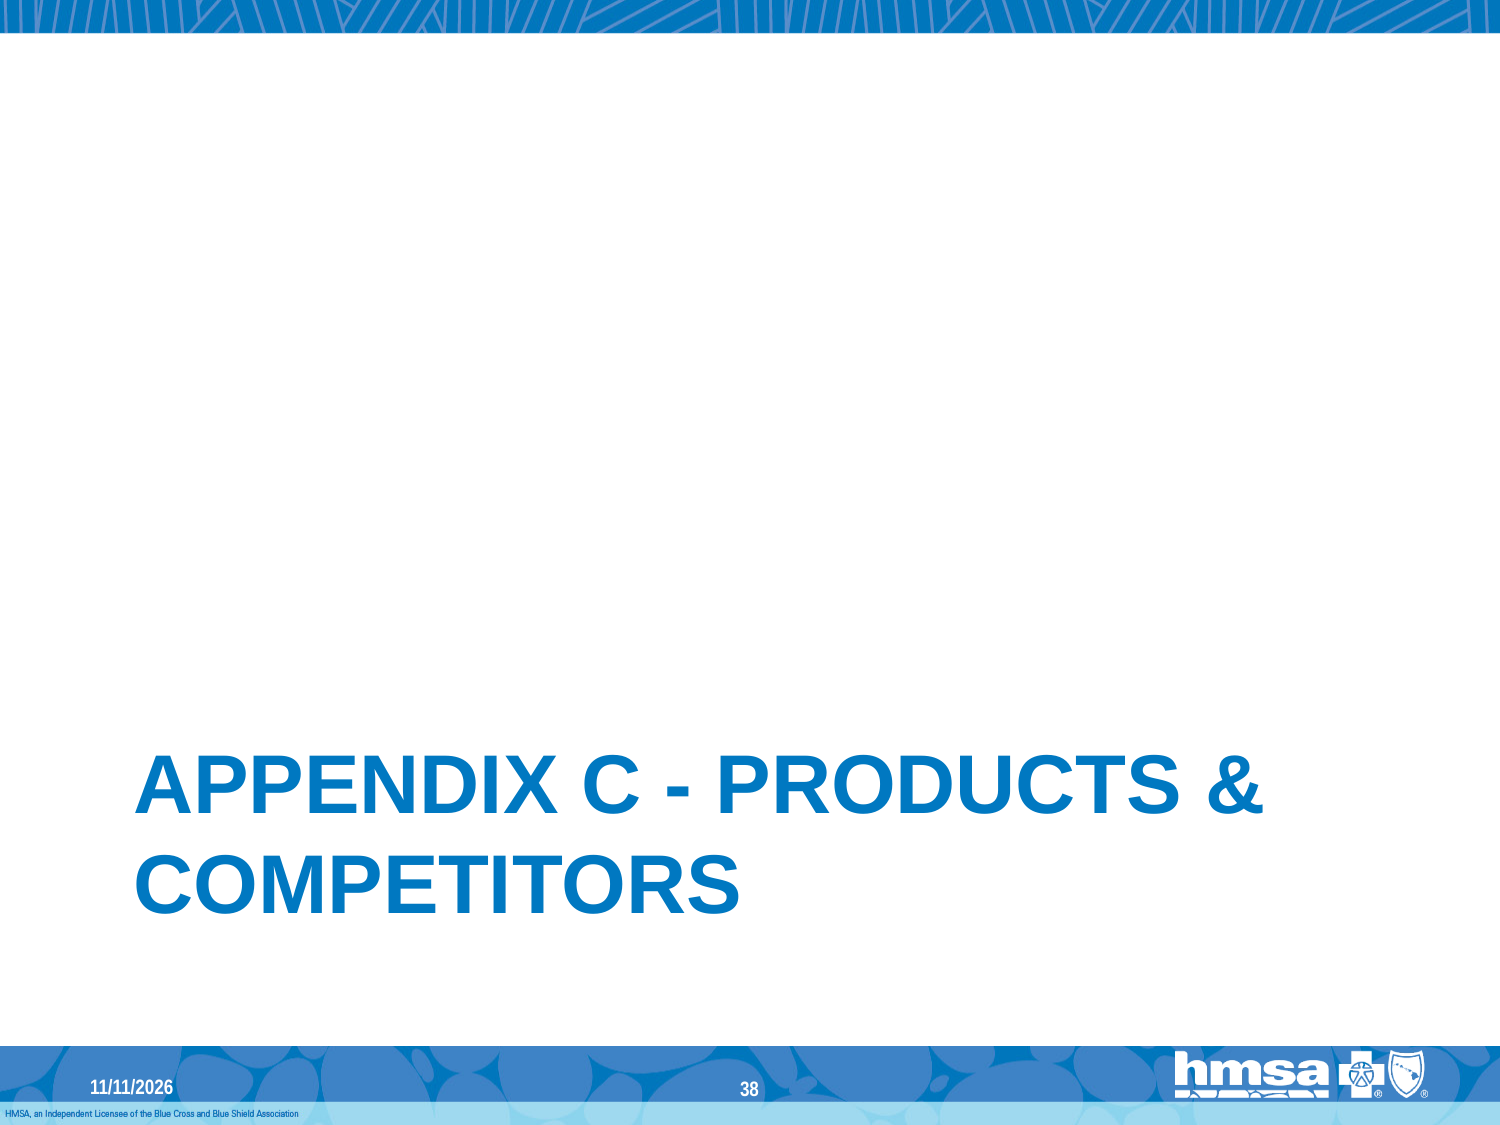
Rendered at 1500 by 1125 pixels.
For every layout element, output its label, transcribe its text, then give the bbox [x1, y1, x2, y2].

title Appendix c - Products & competitors [118, 722, 1394, 947]
picture [0, 0, 1500, 34]
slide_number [75, 1059, 425, 1113]
slide_number 38 [725, 1064, 1075, 1113]
picture [0, 1046, 1500, 1125]
